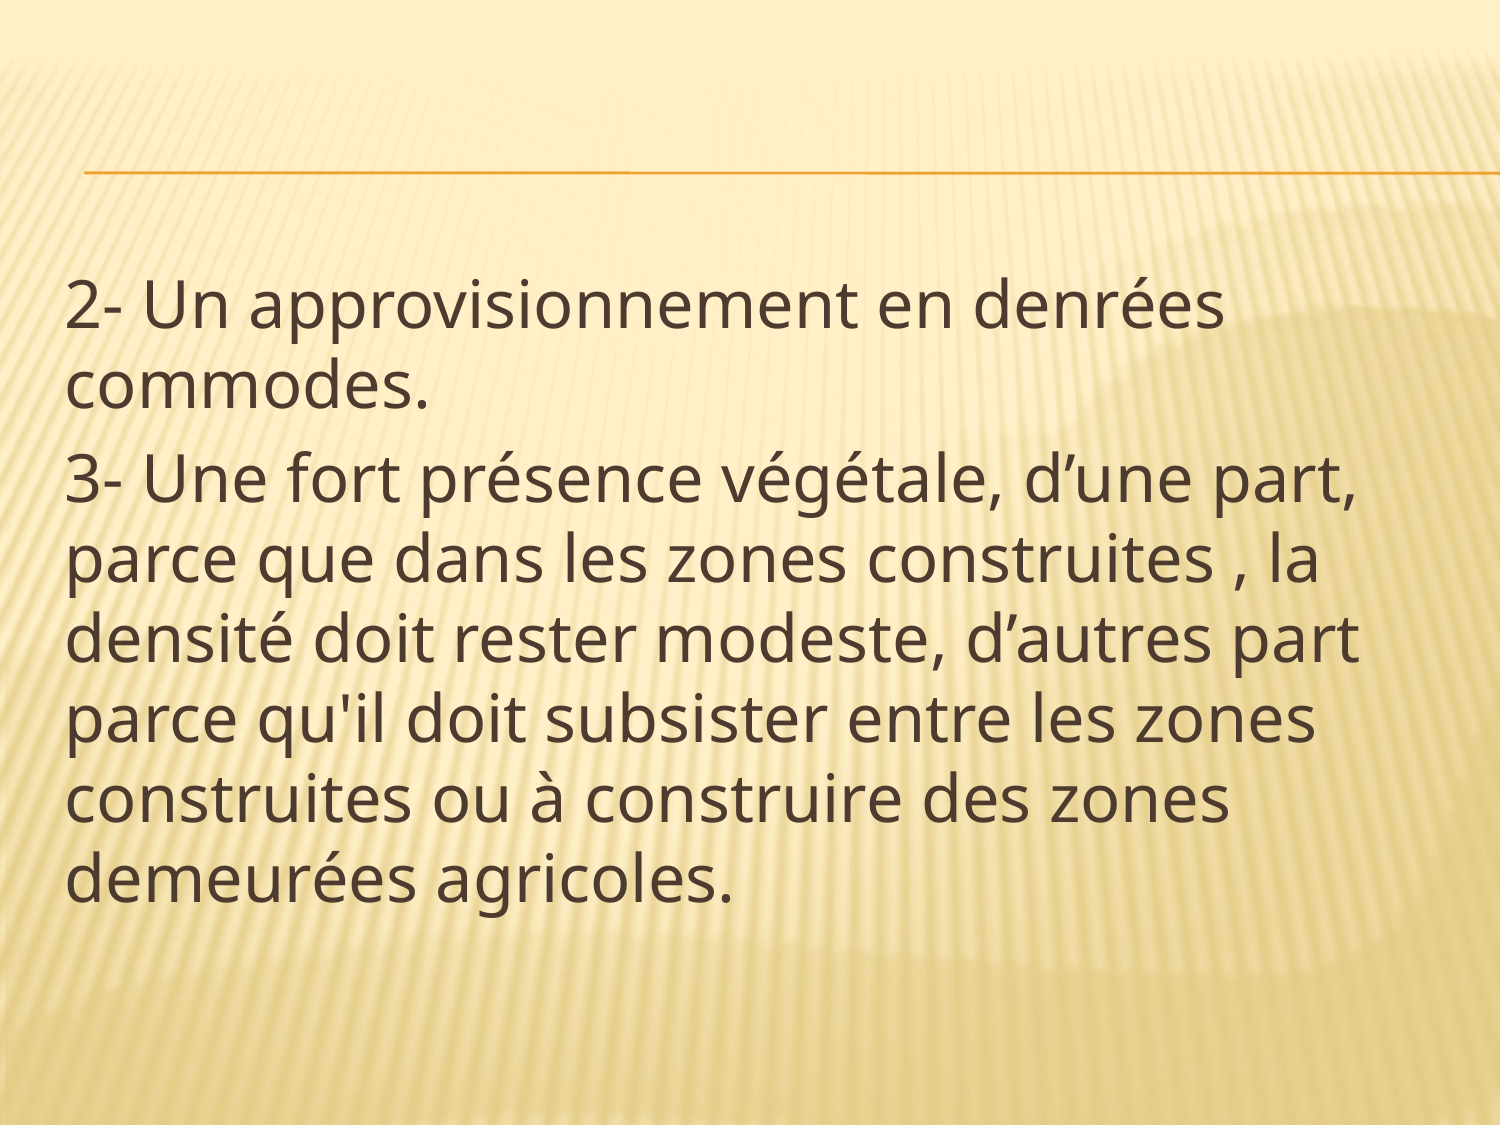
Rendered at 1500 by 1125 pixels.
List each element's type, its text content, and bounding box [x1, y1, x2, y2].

list 2- Un approvisionnement en denrées commodes. 3- Une fort présence végétale, d’une part, parce que dans les zones construites , la densité doit rester modeste, d’autres part parce qu'il doit subsister entre les zones construites ou à construire des zones demeurées agricoles. [50, 254, 1475, 998]
